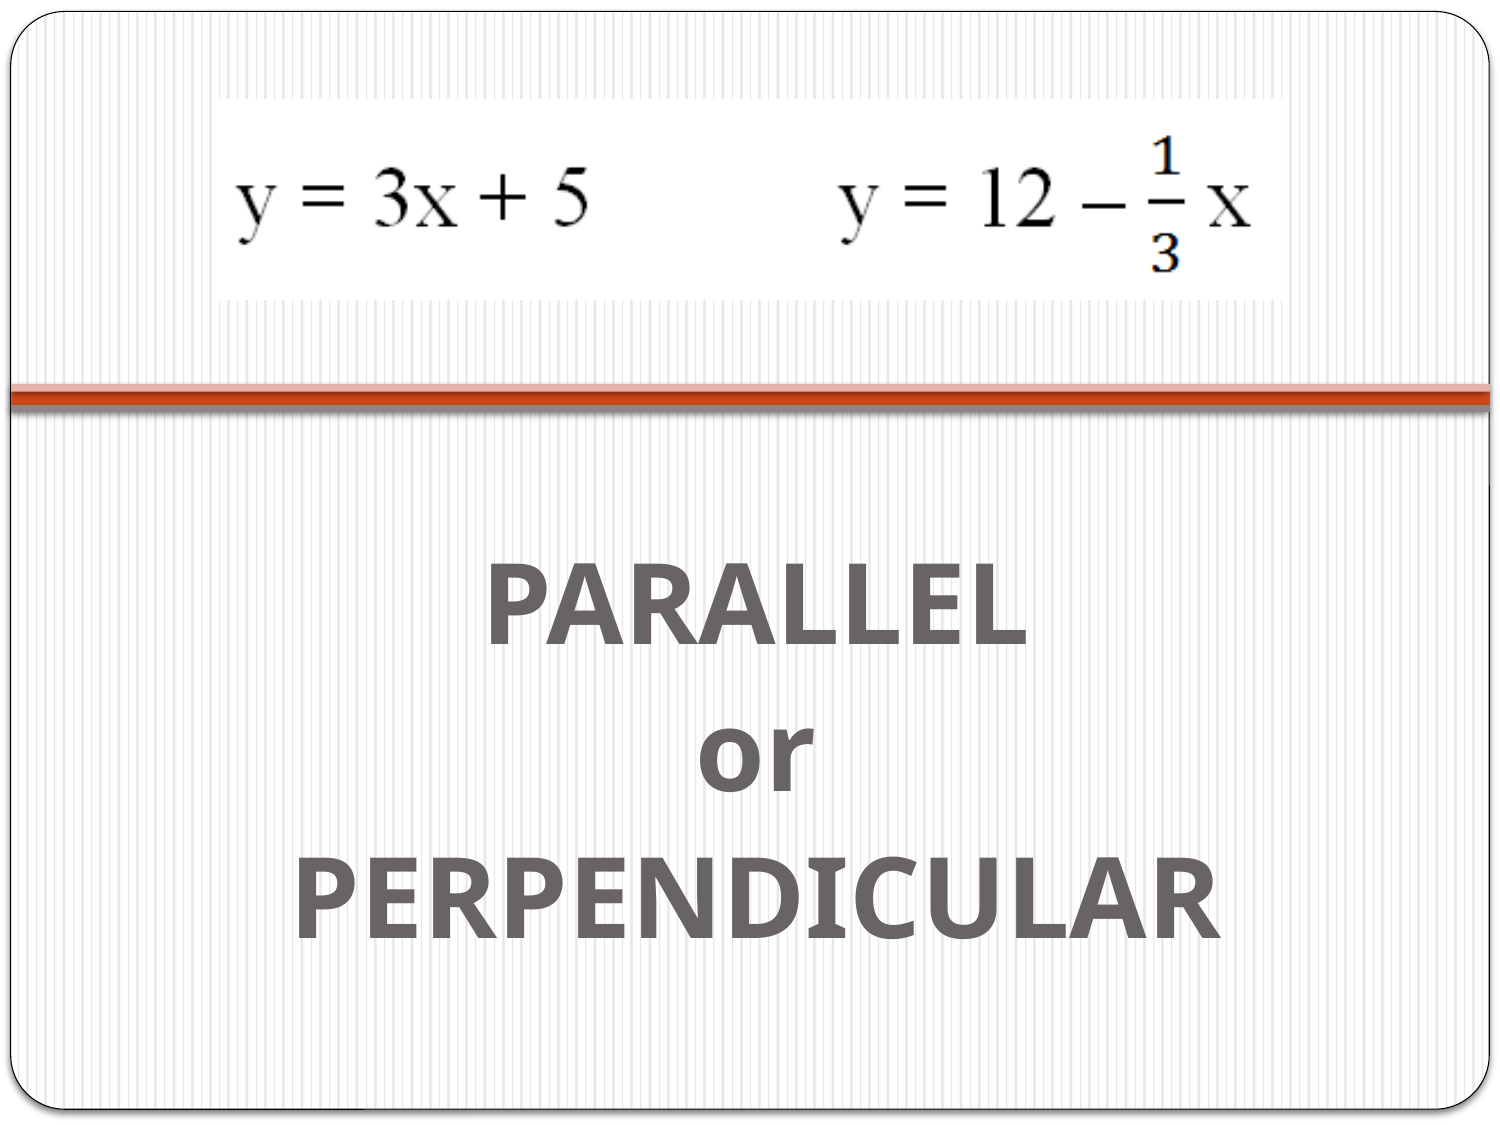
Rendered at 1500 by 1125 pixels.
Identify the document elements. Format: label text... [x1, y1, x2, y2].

list PARALLEL or PERPENDICULAR [118, 517, 1394, 975]
picture [212, 99, 1286, 301]
